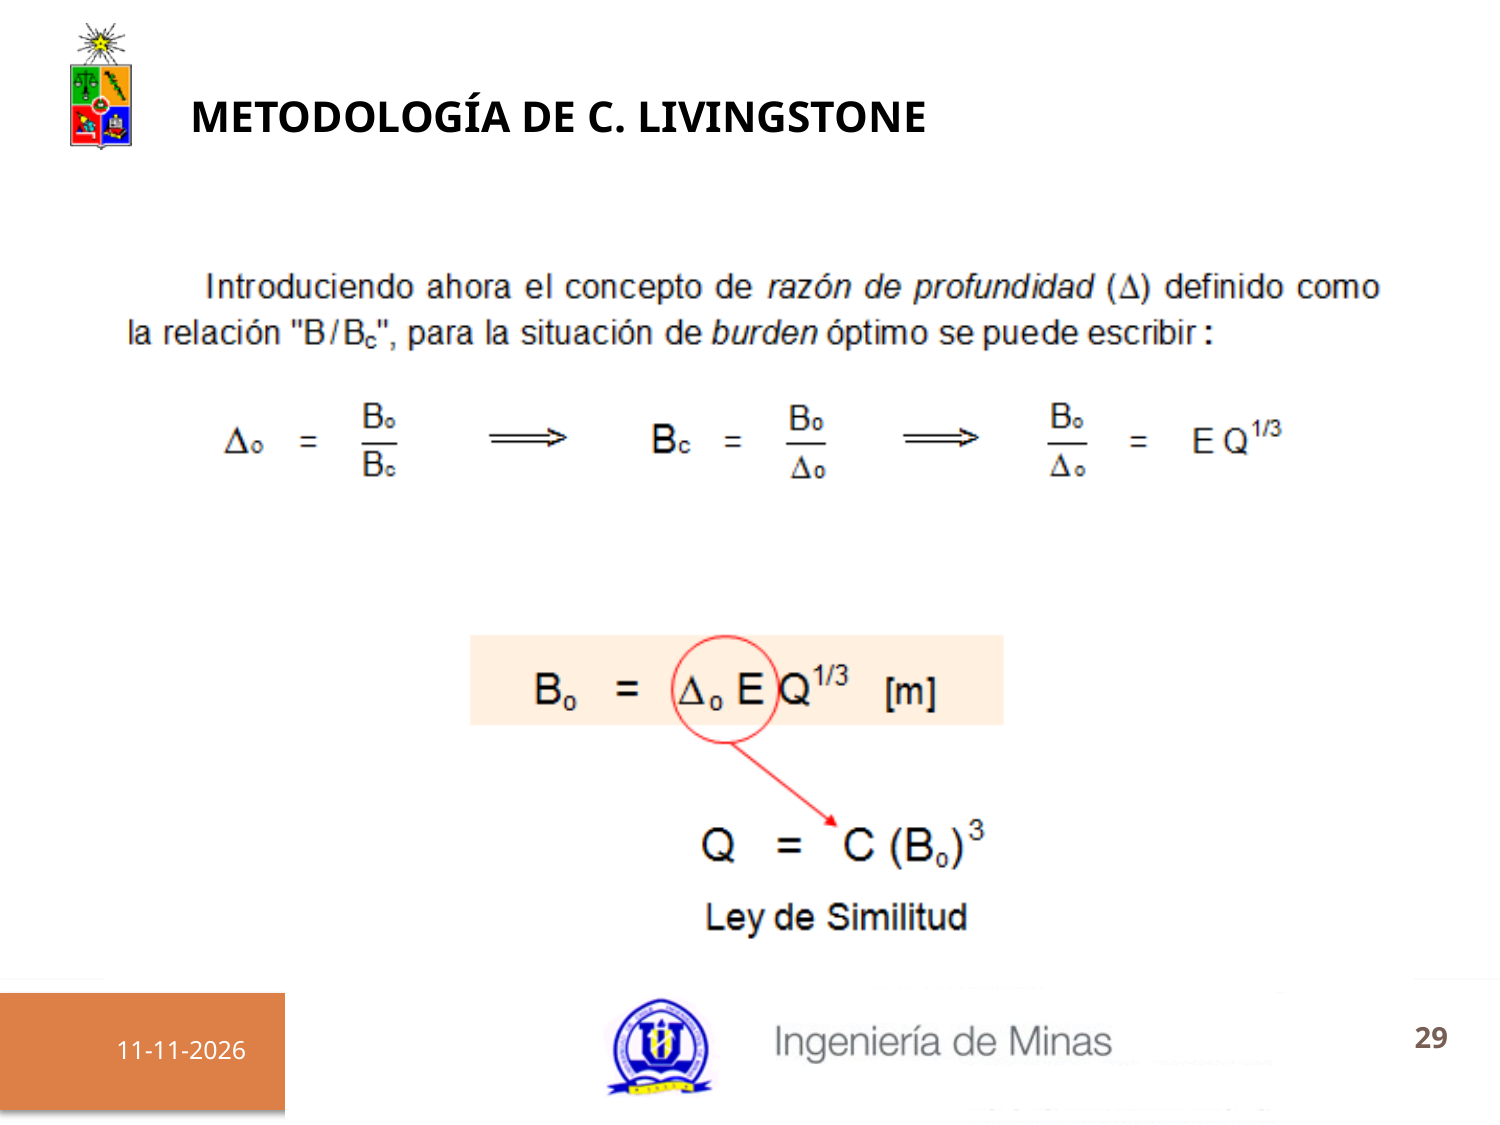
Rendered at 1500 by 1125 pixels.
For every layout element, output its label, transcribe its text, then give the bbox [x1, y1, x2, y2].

text_box Metodología de c. livingstone [175, 81, 1266, 148]
picture [69, 23, 132, 151]
picture [105, 234, 1500, 1125]
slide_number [12, 995, 279, 1108]
